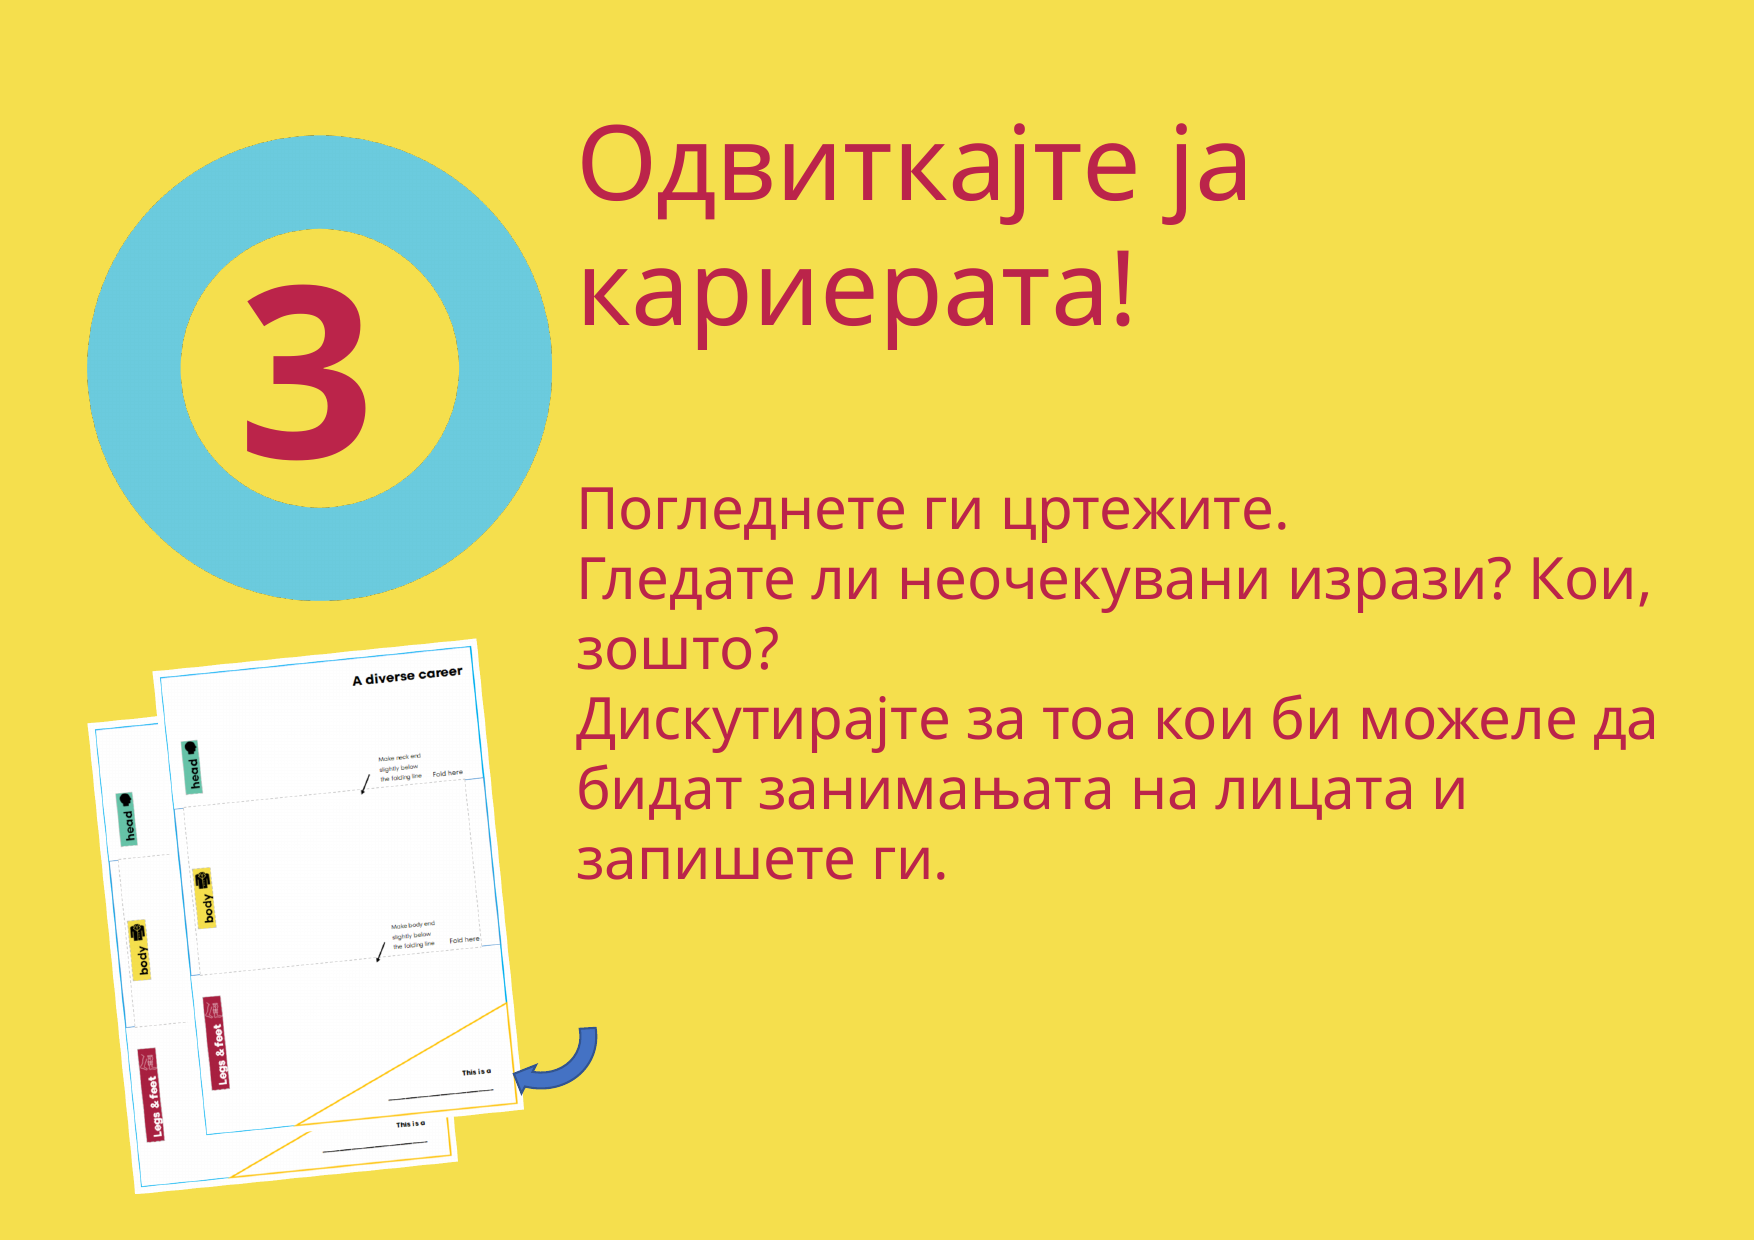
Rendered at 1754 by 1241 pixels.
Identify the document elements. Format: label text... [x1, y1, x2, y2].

picture [88, 639, 523, 1194]
text_box [512, 1026, 598, 1096]
text_box Одвиткајте ја кариерата! Погледнете ги цртежите. Гледате ли неочекувани изрази? Кои, зошто? Дискутирајте за тоа кои би можеле да бидат занимањата на лицата и запишете ги. [561, 88, 1725, 1149]
picture [87, 135, 552, 601]
